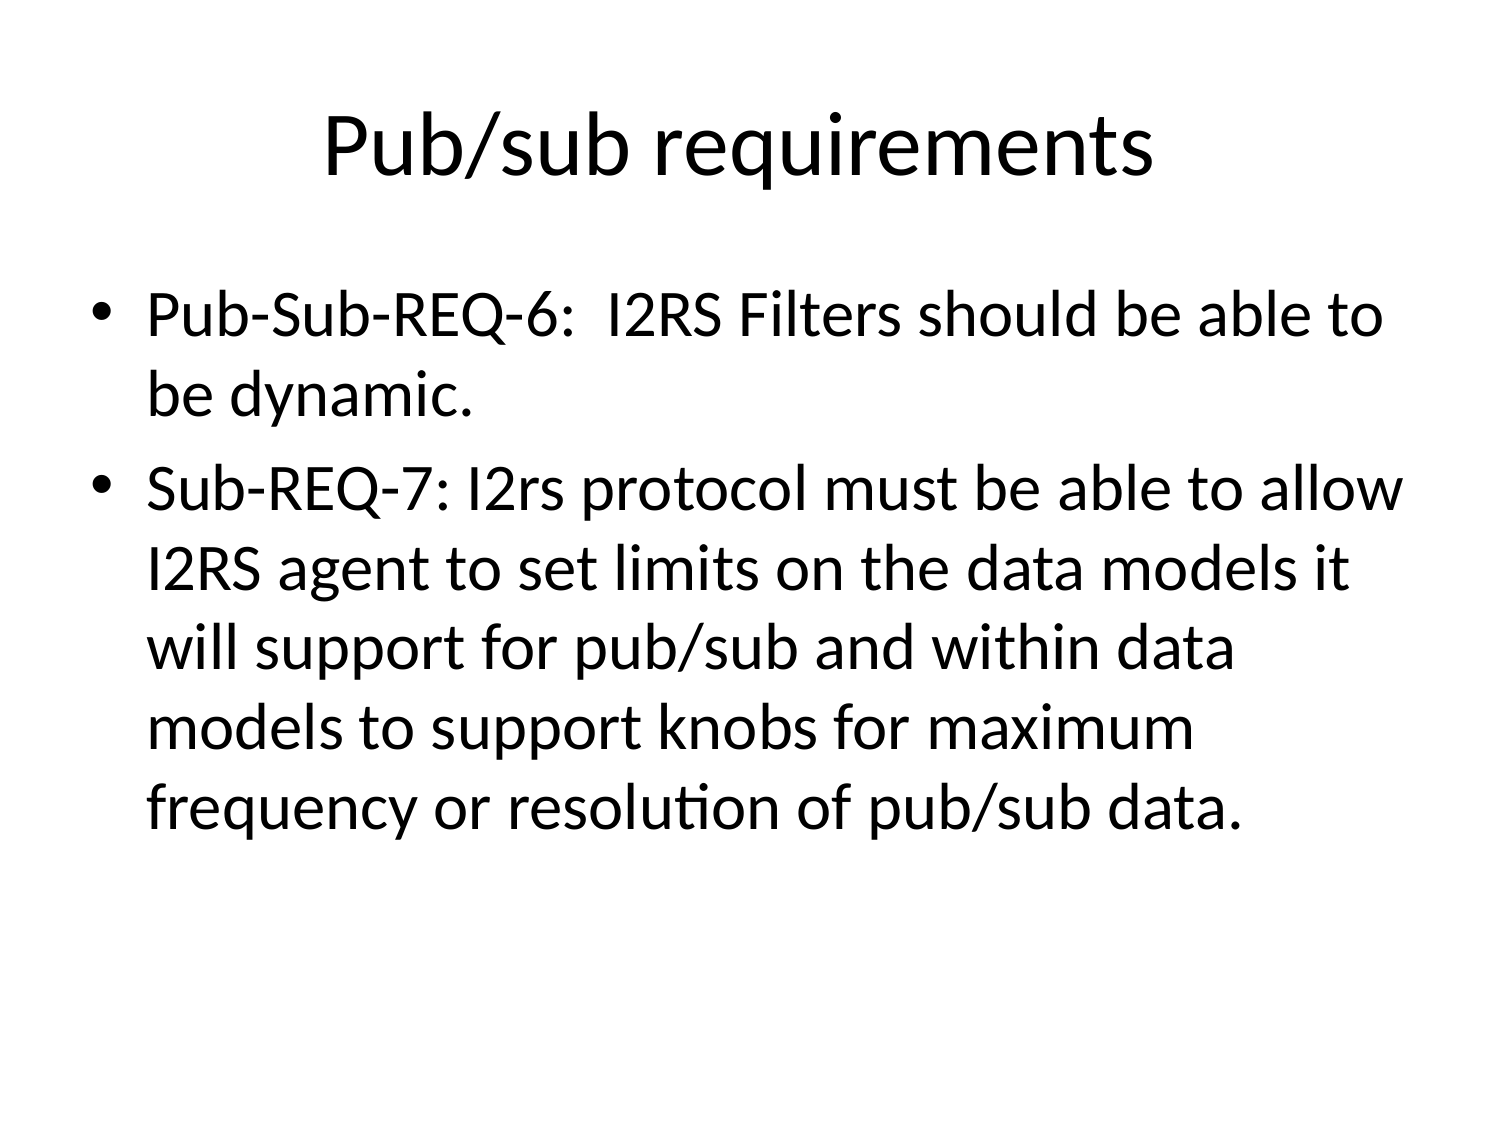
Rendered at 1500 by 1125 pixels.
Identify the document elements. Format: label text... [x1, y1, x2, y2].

title Pub/sub requirements [75, 45, 1425, 233]
list Pub-Sub-REQ-6: I2RS Filters should be able to be dynamic. Sub-REQ-7: I2rs protocol must be able to allow I2RS agent to set limits on the data models it will support for pub/sub and within data models to support knobs for maximum frequency or resolution of pub/sub data. [75, 262, 1425, 1005]
